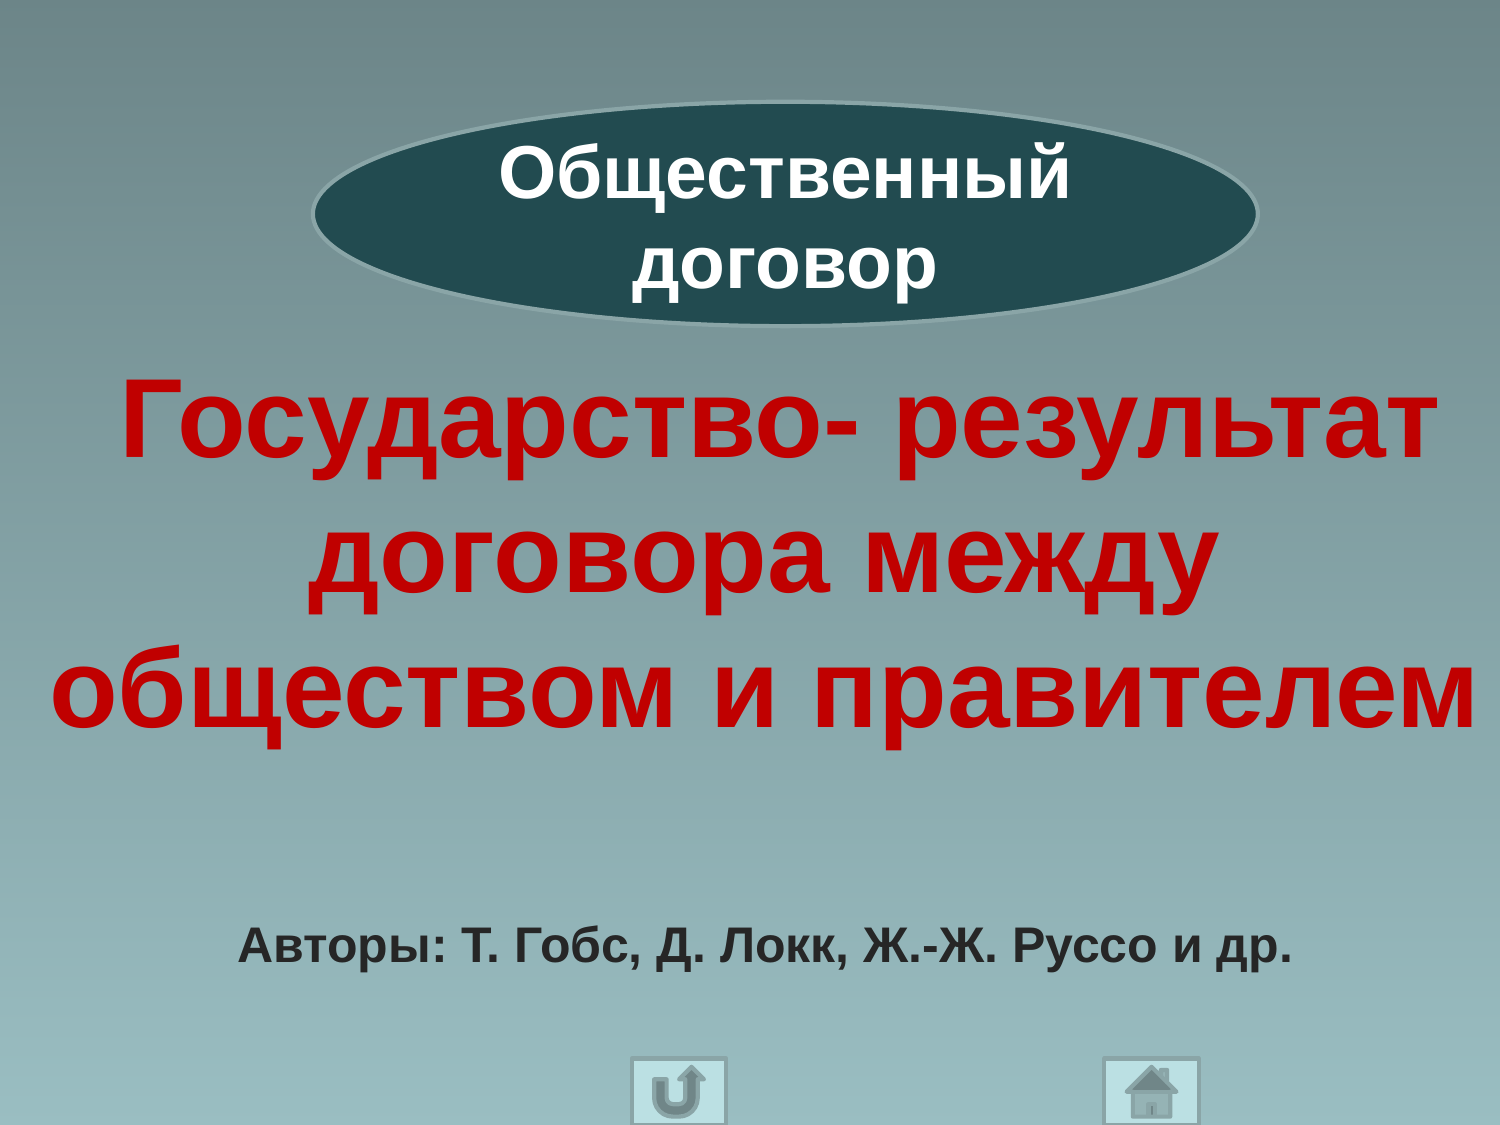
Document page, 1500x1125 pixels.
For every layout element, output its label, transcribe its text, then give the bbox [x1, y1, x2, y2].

text_box Общественный договор [310, 99, 1260, 329]
text_box [1102, 1056, 1201, 1125]
text_box Государство- результат договора между обществом и правителем [29, 338, 1500, 758]
text_box [630, 1056, 728, 1125]
text_box Авторы: Т. Гобс, Д. Локк, Ж.-Ж. Руссо и др. [222, 905, 1310, 980]
